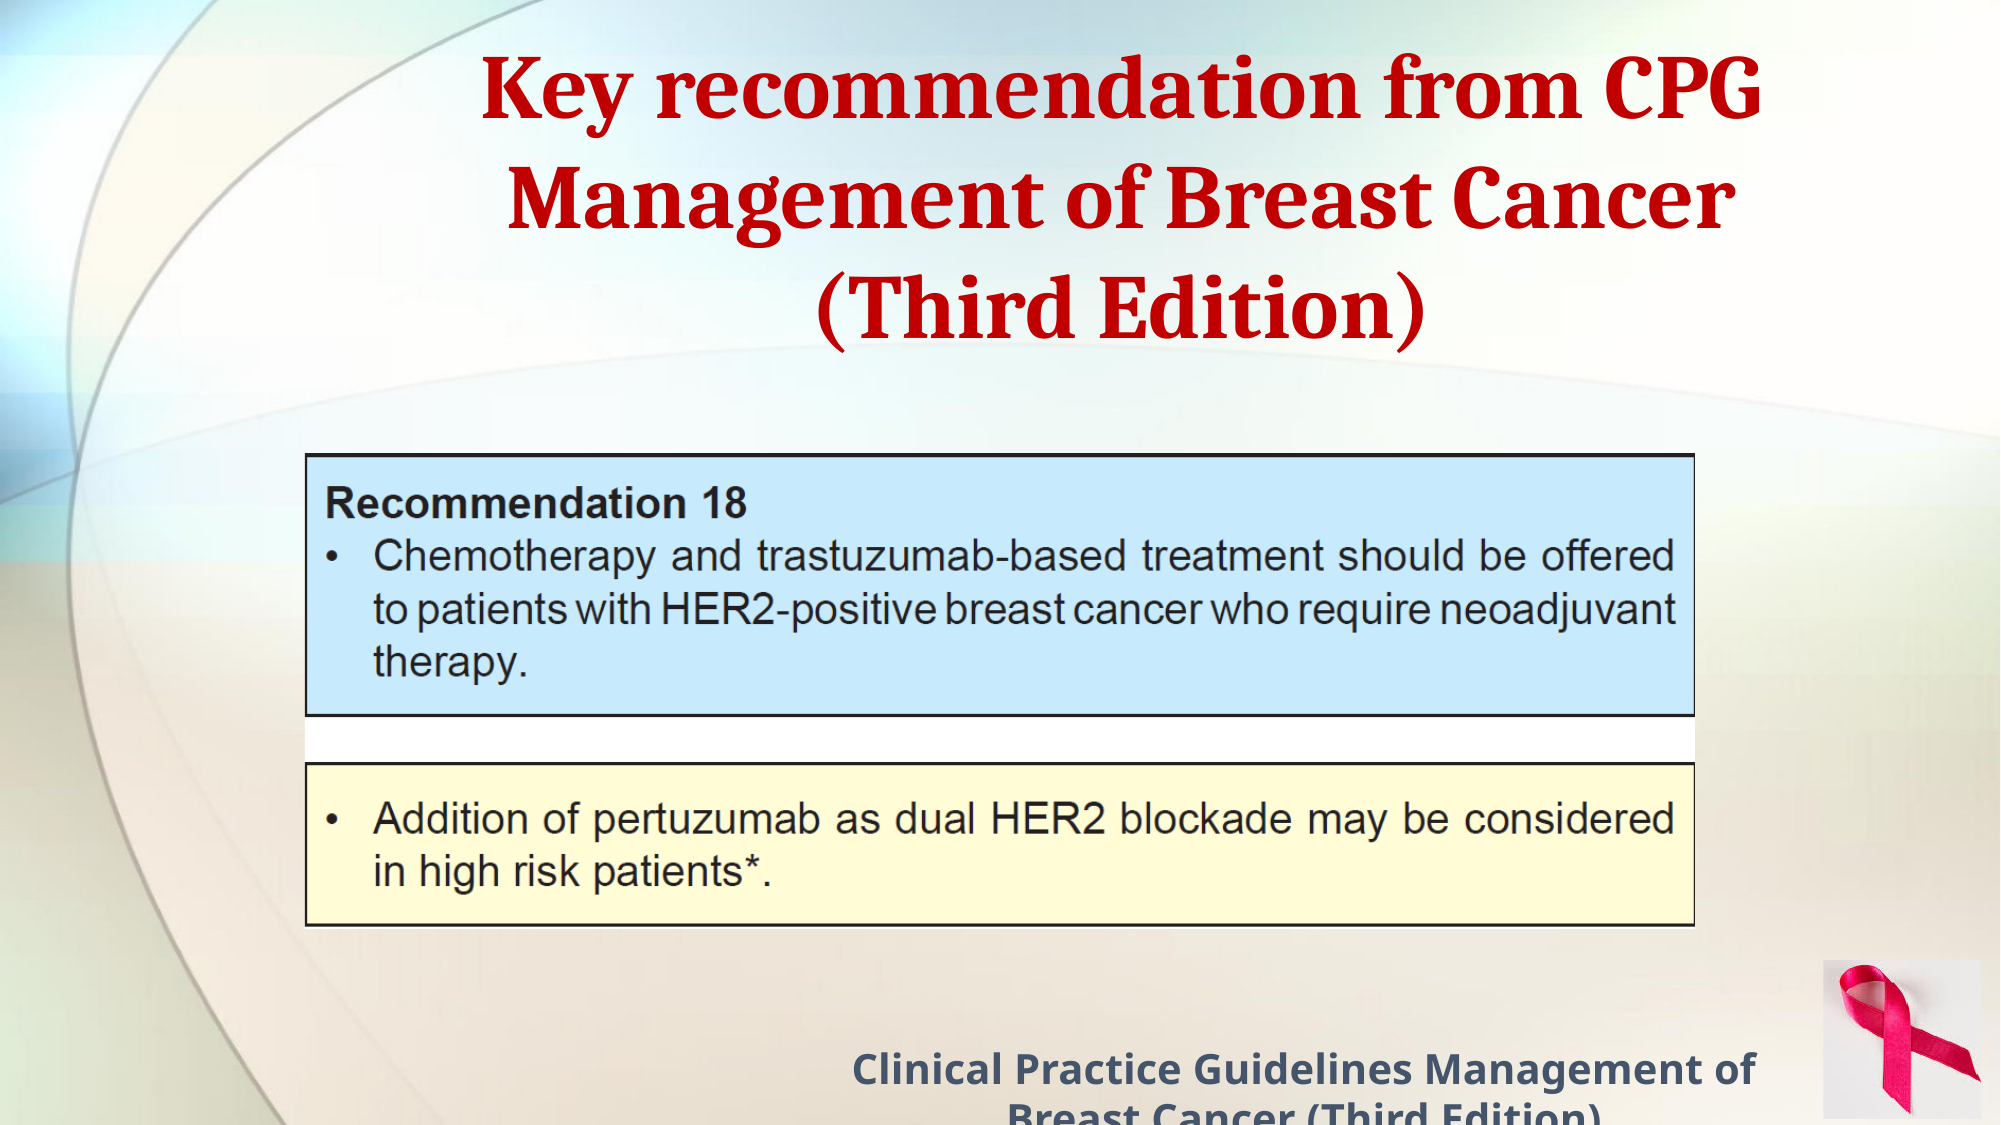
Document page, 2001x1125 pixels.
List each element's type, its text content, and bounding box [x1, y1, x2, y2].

picture [0, 0, 2001, 1125]
text_box Clinical Practice Guidelines Management of Breast Cancer (Third Edition) [788, 1035, 1820, 1125]
title Key recommendation from CPG Management of Breast Cancer (Third Edition) [381, 22, 1863, 363]
